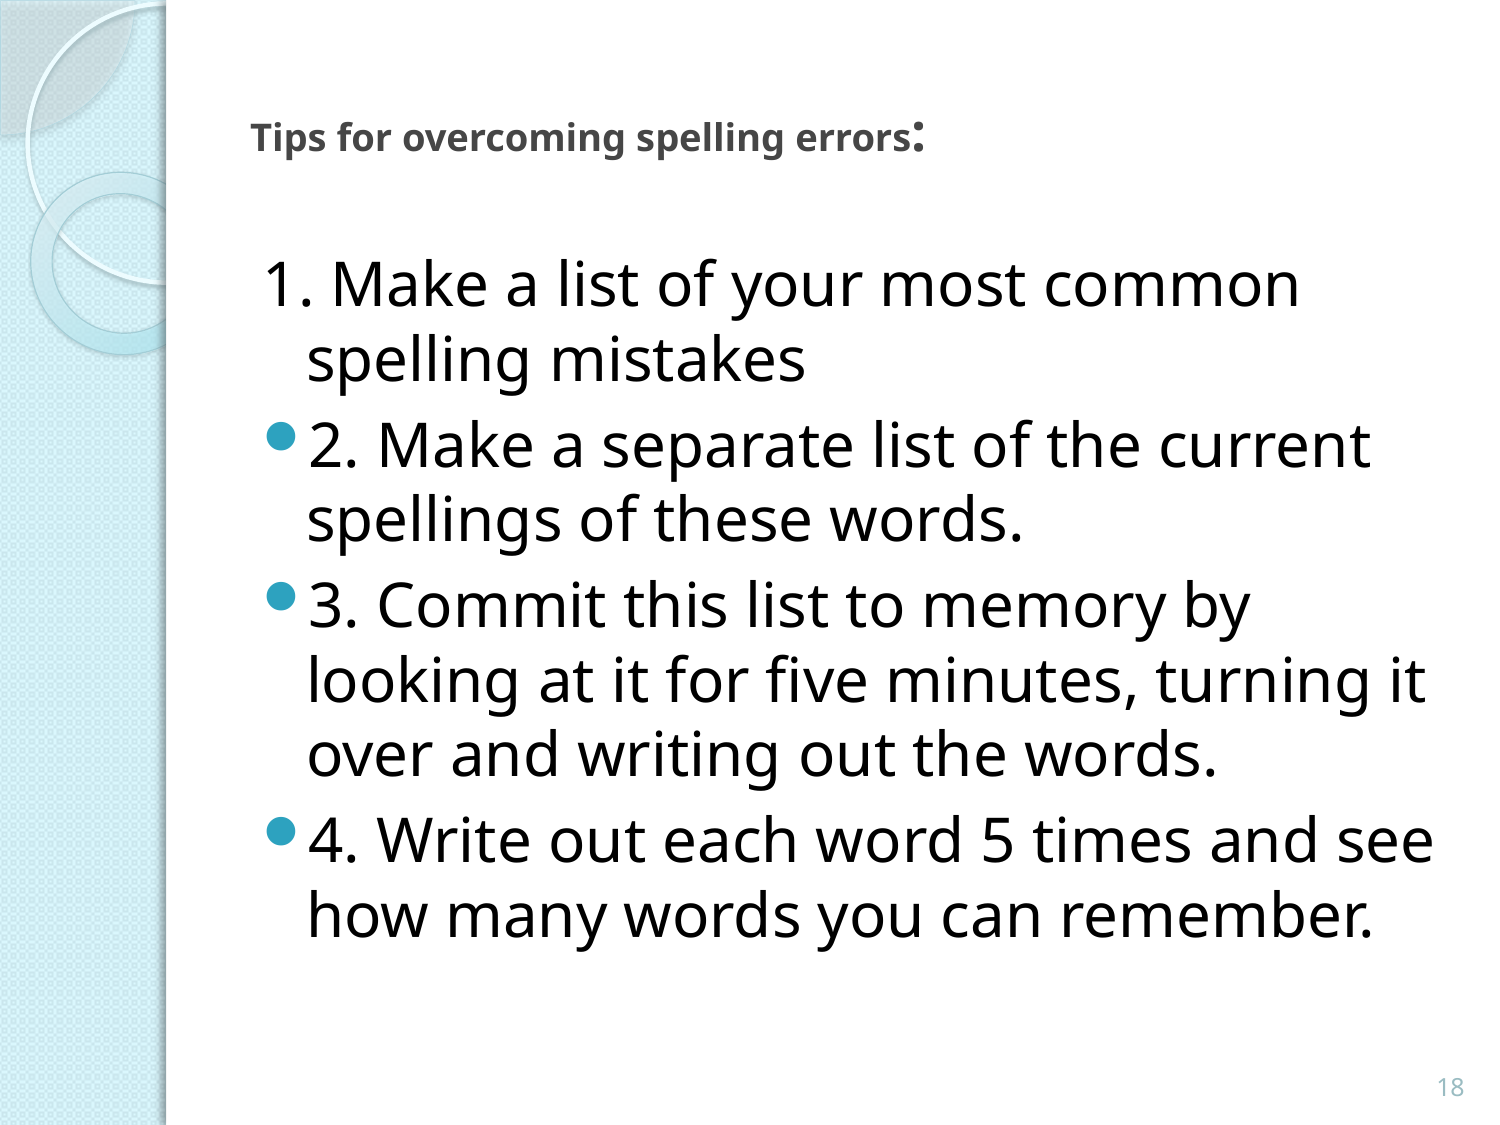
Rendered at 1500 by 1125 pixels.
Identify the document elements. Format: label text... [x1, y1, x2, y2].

title Tips for overcoming spelling errors: [235, 45, 1466, 233]
slide_number 18 [1413, 1034, 1488, 1113]
list 1. Make a list of your most common spelling mistakes 2. Make a separate list of the current spellings of these words. 3. Commit this list to memory by looking at it for five minutes, turning it over and writing out the words. 4. Write out each word 5 times and see how many words you can remember. [235, 237, 1466, 1025]
